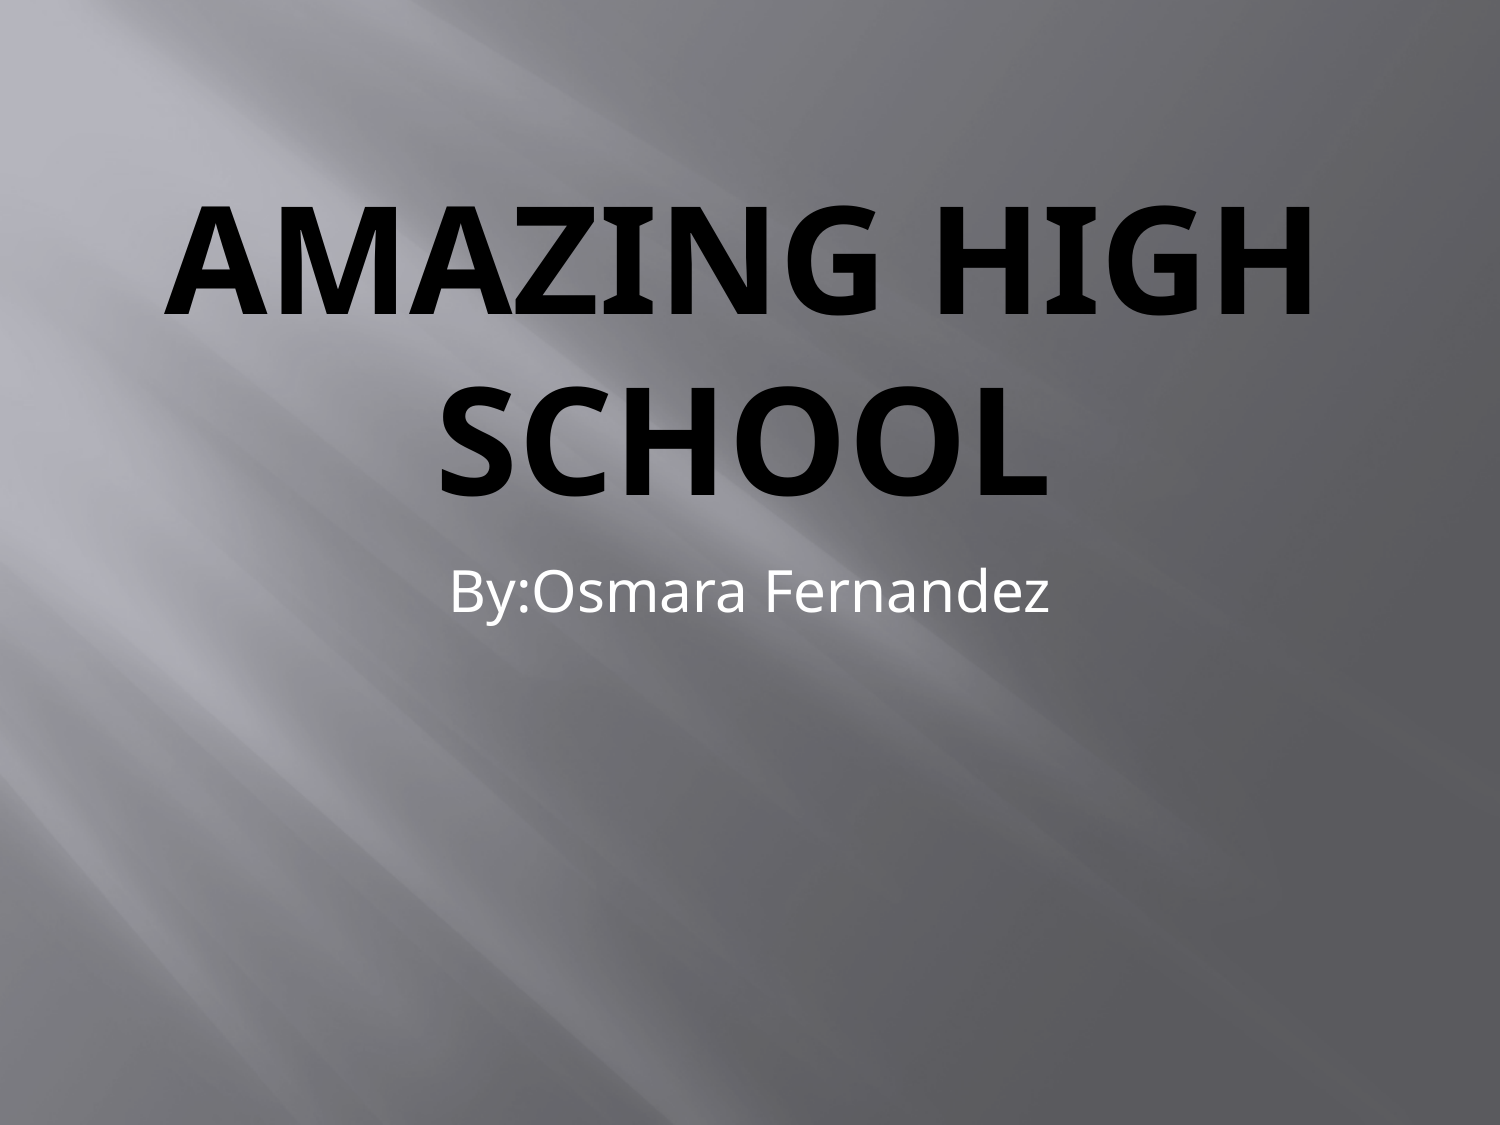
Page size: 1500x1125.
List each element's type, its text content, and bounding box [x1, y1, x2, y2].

subtitle By:Osmara Fernandez [225, 546, 1275, 834]
title AMAZING High School [69, 224, 1420, 525]
